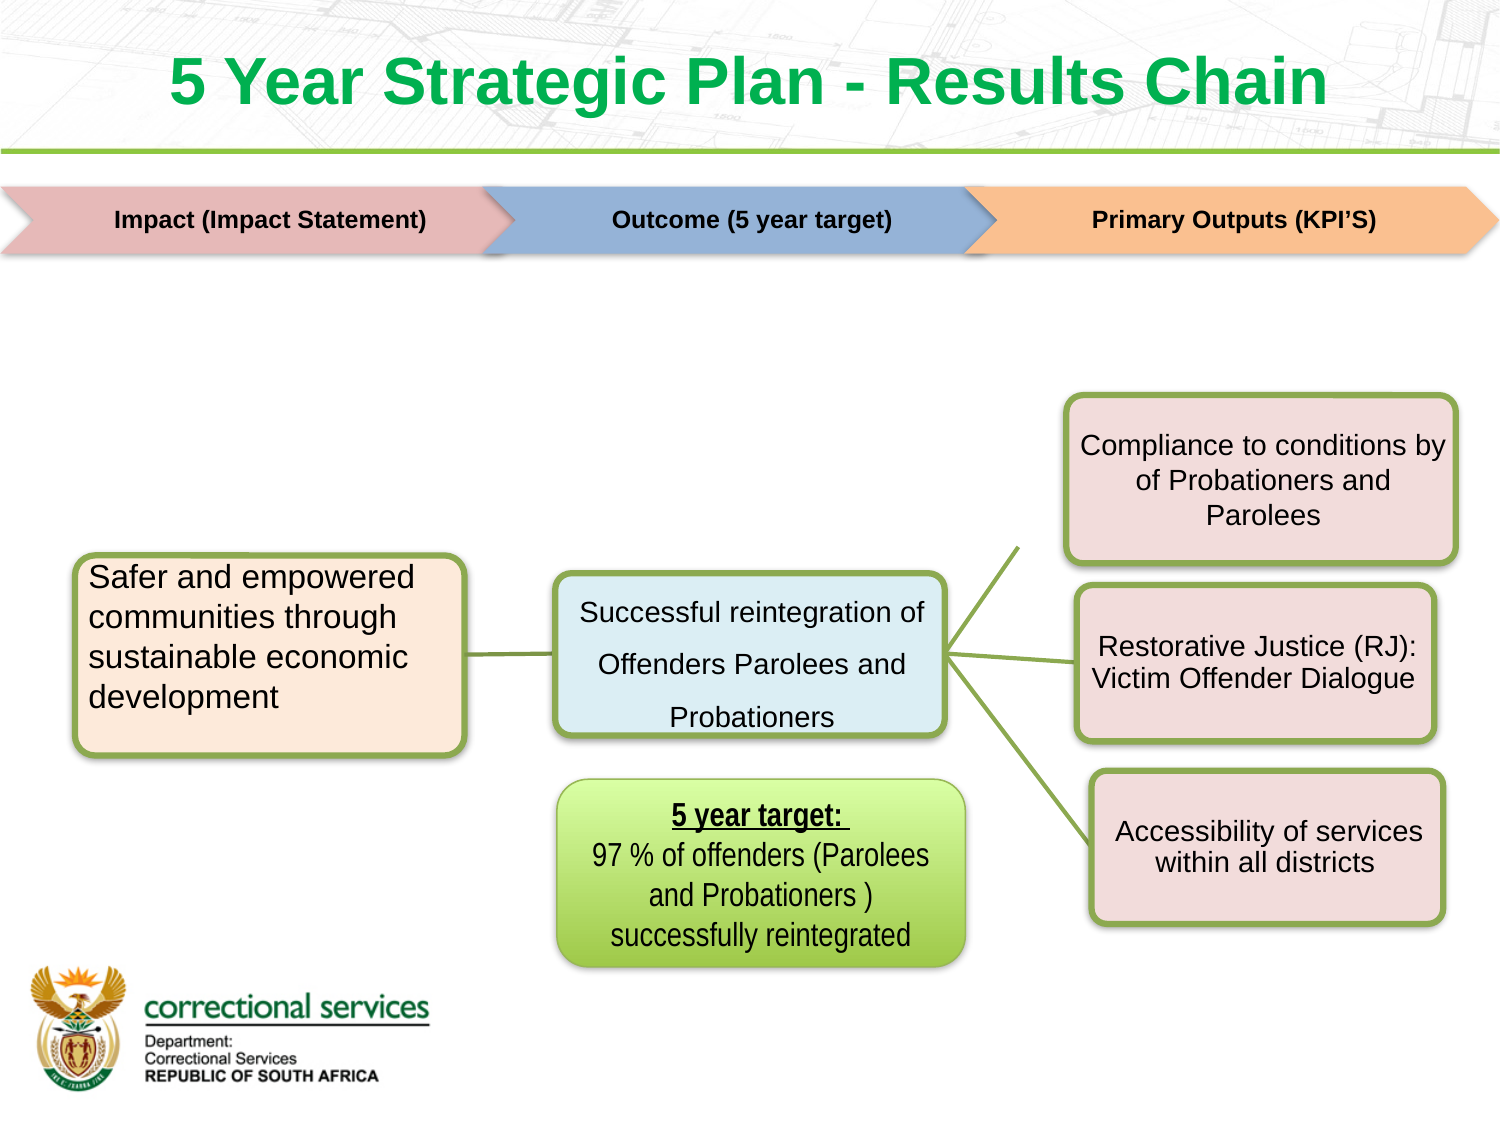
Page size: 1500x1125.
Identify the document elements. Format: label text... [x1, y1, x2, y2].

picture [0, 0, 1500, 154]
text_box 5 Year Strategic Plan - Results Chain [74, 30, 1425, 126]
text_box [0, 262, 1483, 1125]
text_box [0, 186, 1500, 254]
